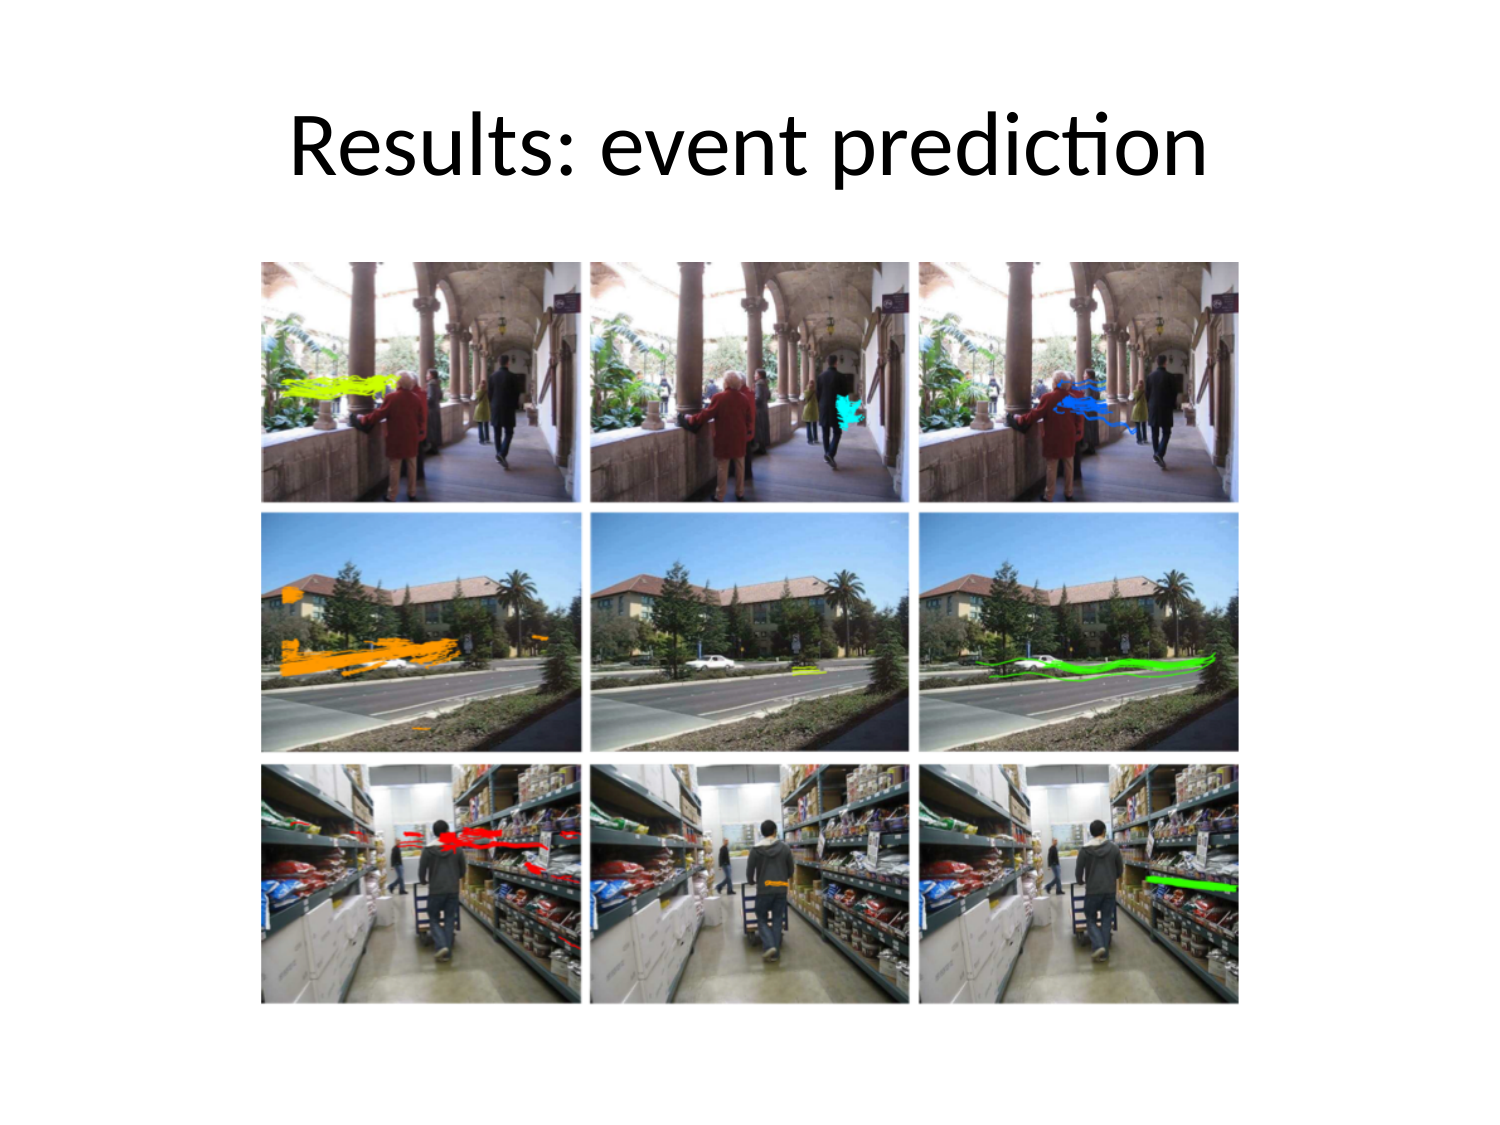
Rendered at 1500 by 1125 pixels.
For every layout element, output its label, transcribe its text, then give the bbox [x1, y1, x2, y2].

title Results: event prediction [75, 45, 1425, 233]
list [74, 262, 1426, 1006]
